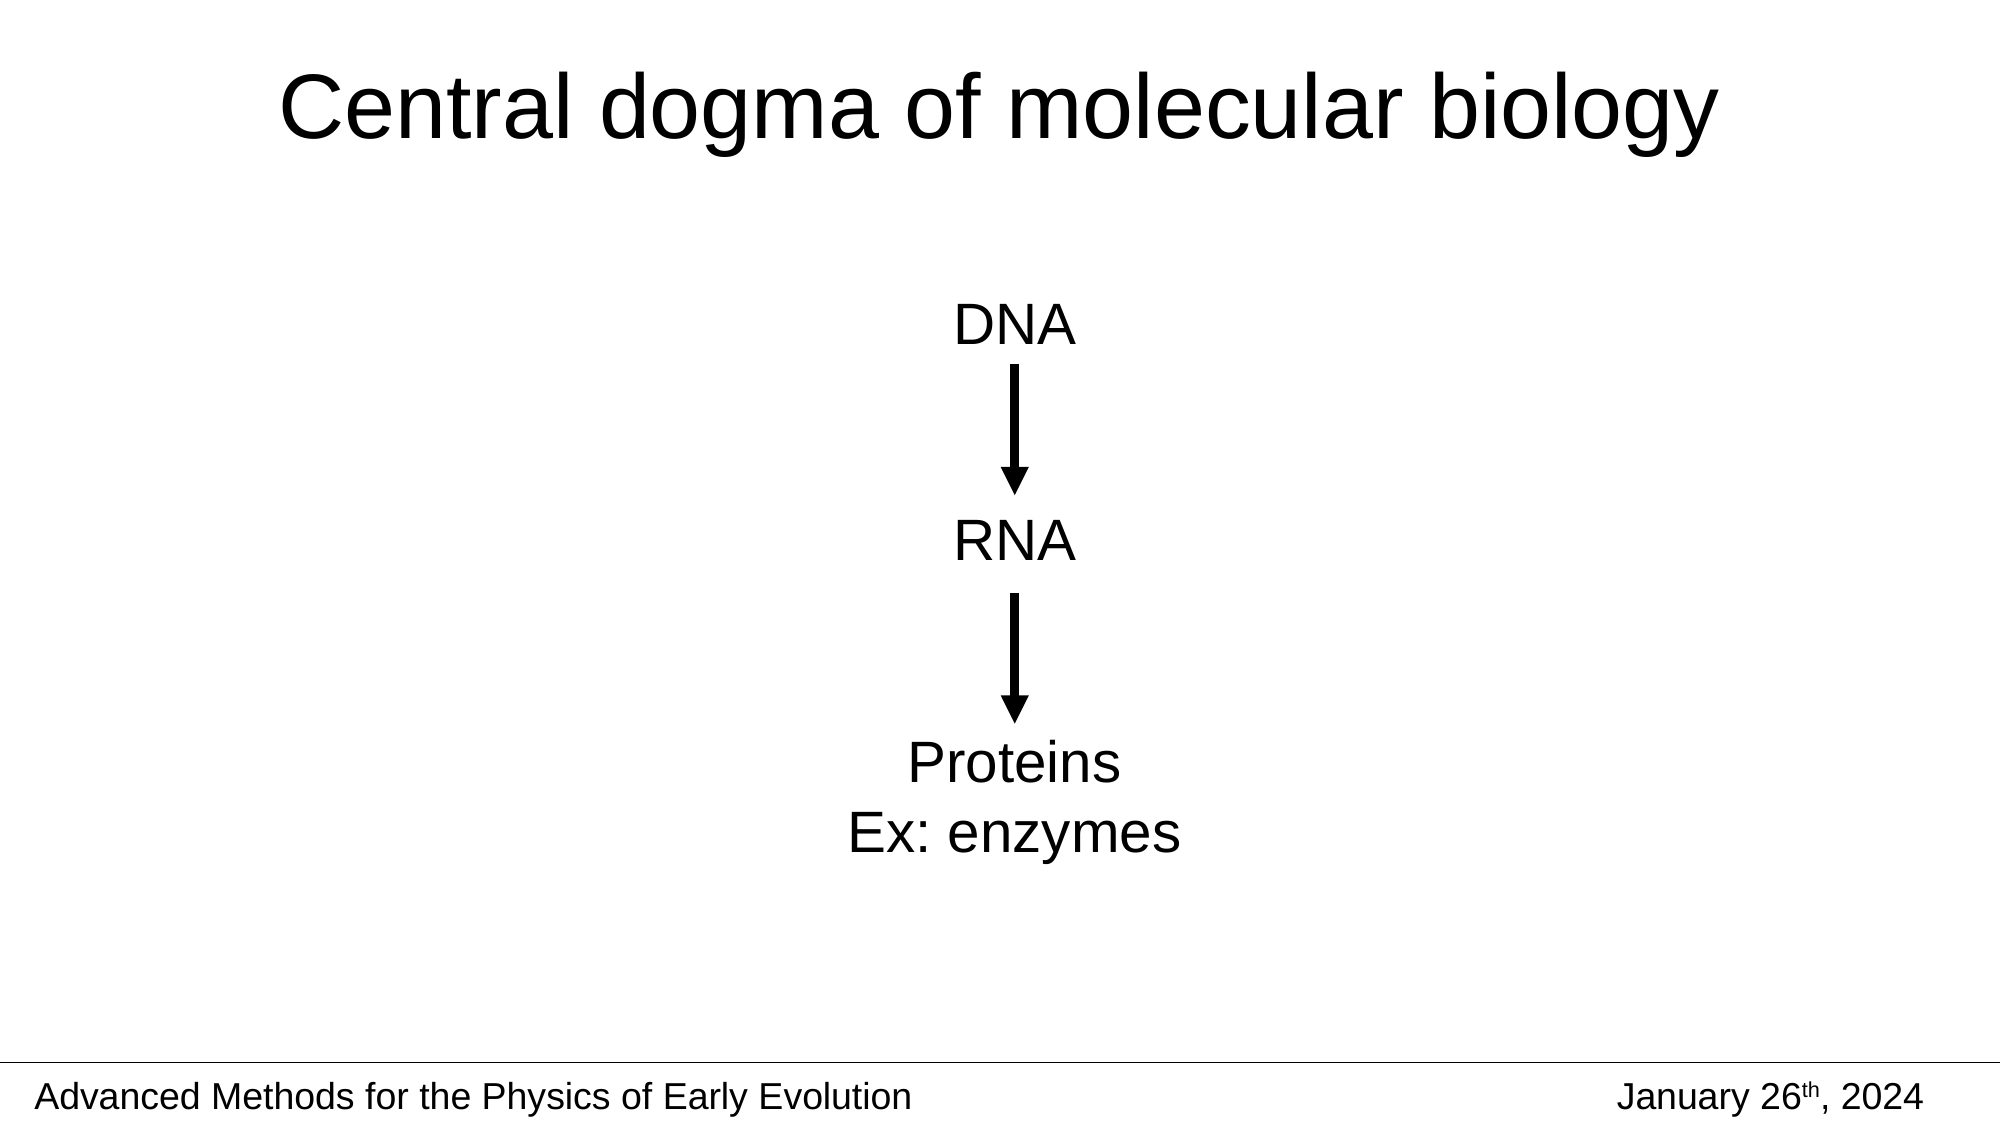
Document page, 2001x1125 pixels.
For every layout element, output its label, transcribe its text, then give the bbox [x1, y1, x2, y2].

text_box Advanced Methods for the Physics of Early Evolution [19, 1064, 928, 1125]
text_box Proteins Ex: enzymes [832, 716, 1197, 872]
text_box DNA [938, 278, 1091, 364]
text_box RNA [938, 495, 1091, 580]
text_box January 26th, 2024 [1602, 1064, 1939, 1125]
title Central dogma of molecular biology [137, 0, 1863, 218]
